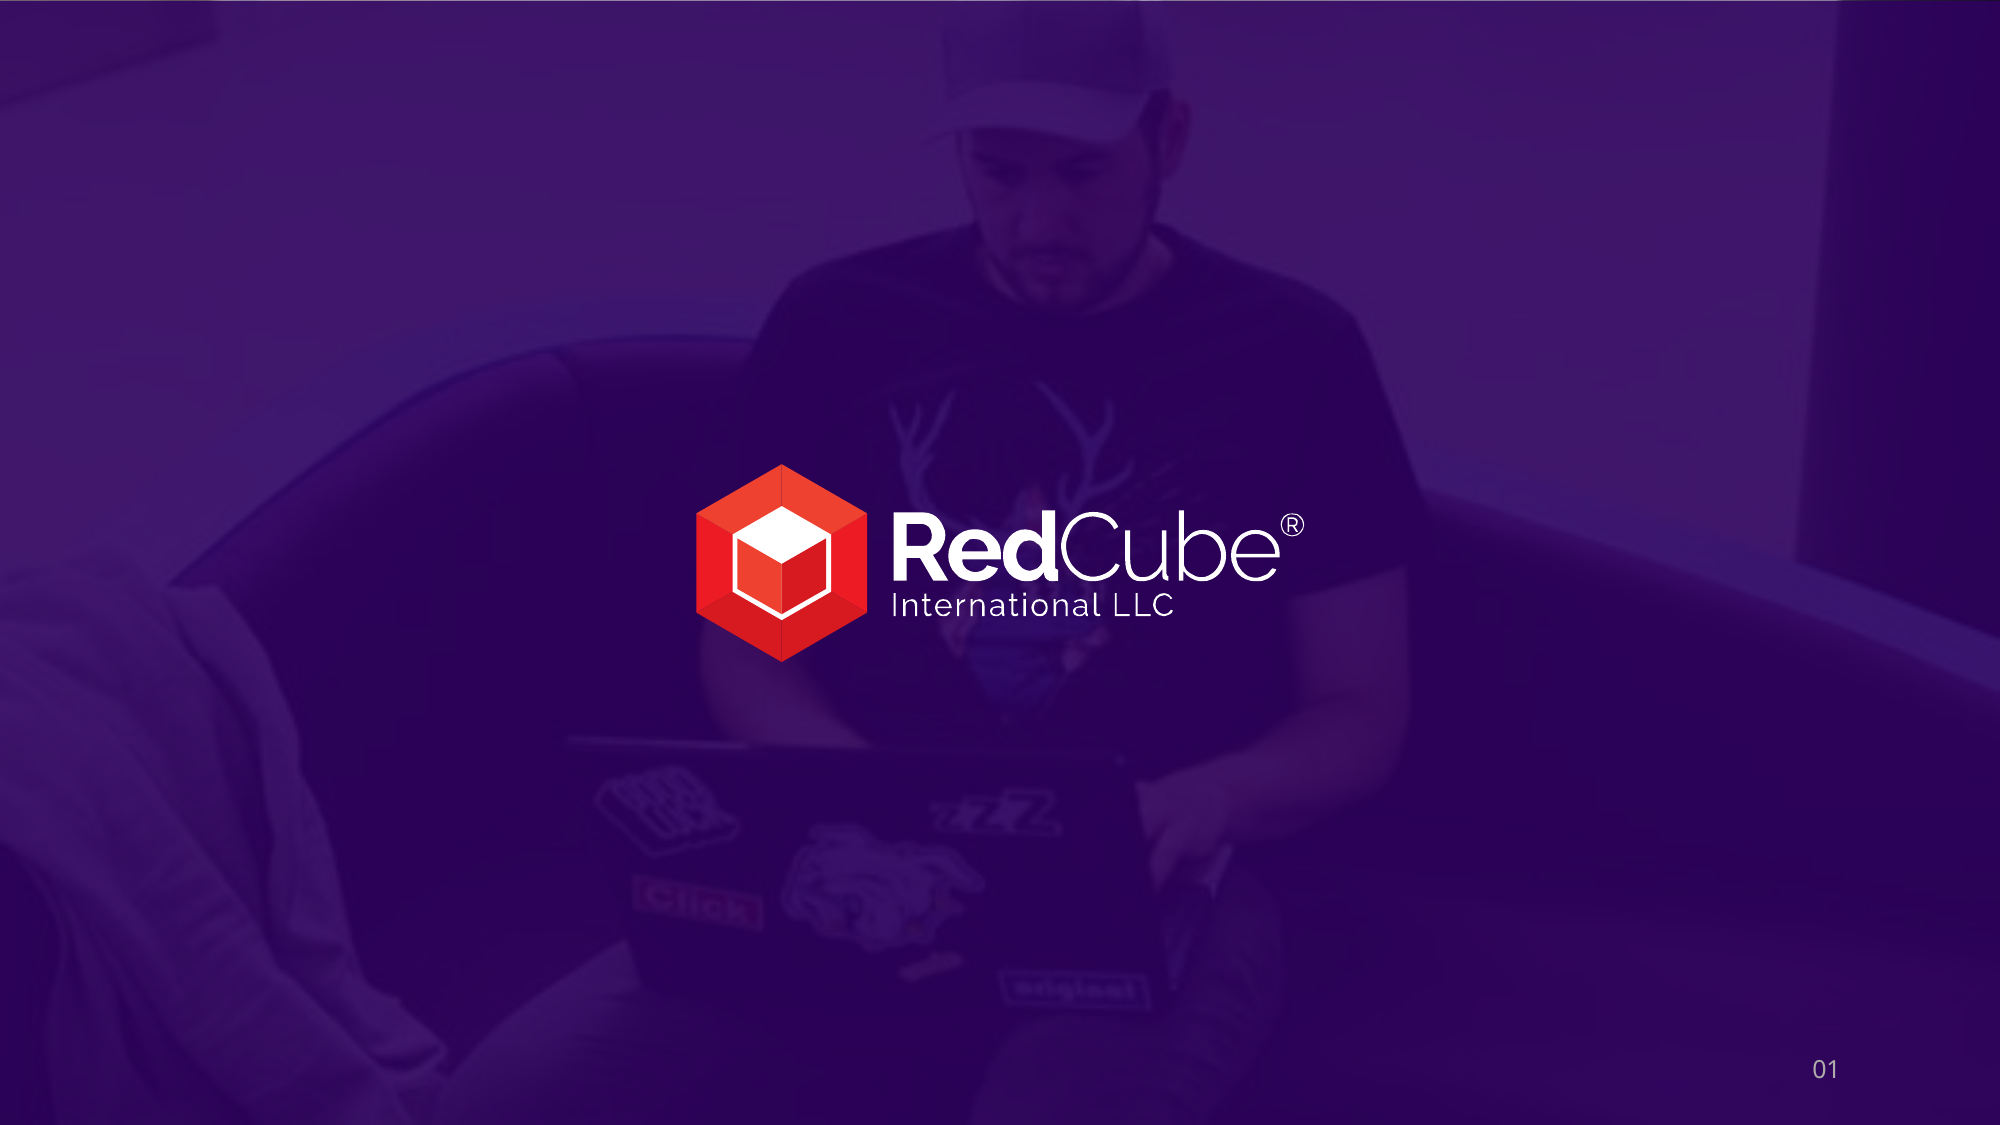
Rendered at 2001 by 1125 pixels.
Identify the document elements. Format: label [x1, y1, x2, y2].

picture [0, 0, 2000, 1125]
text_box [695, 464, 1305, 663]
